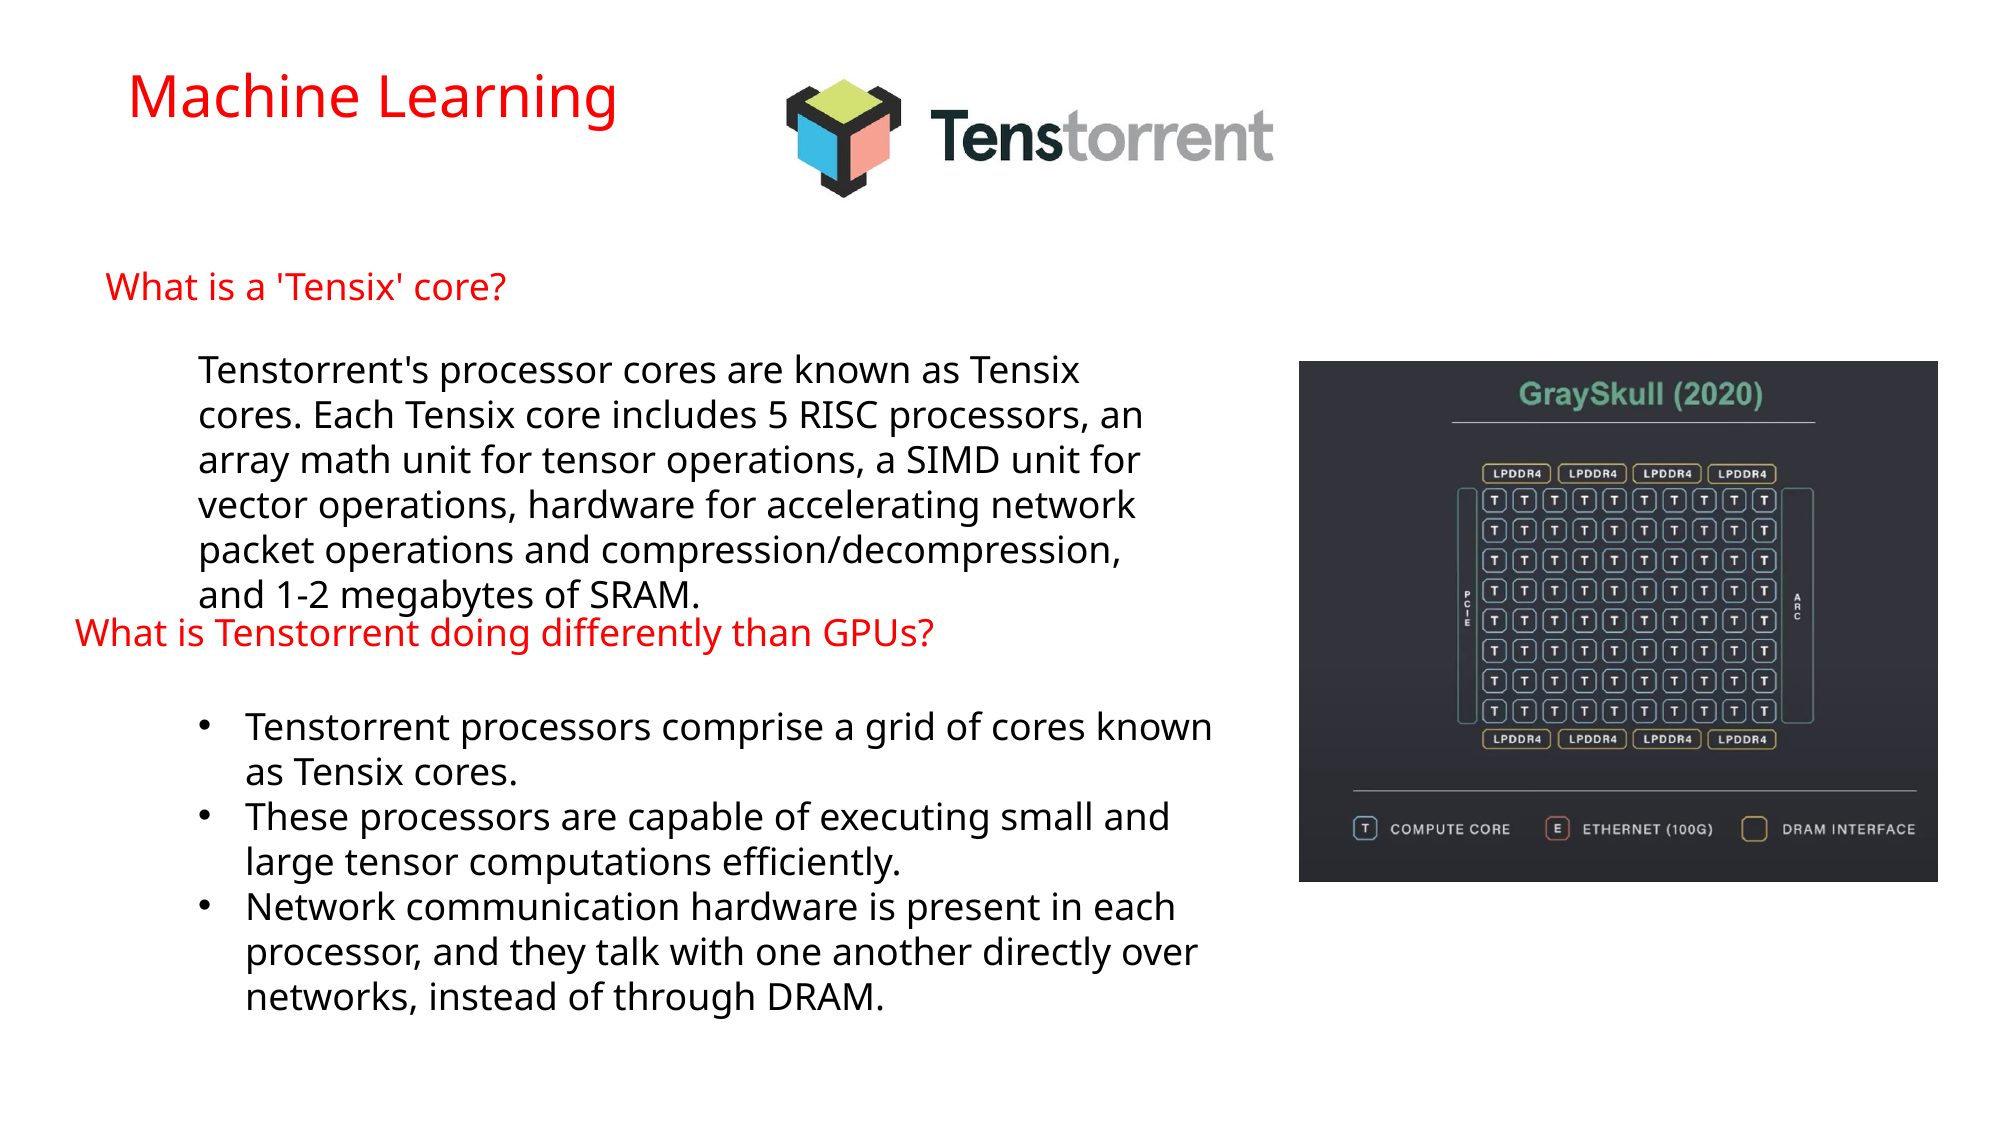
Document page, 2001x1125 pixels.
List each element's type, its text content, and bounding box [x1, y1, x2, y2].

picture [764, 51, 1296, 225]
picture [1299, 361, 1938, 882]
text_box Machine Learning [113, 51, 764, 210]
text_box Tenstorrent processors comprise a grid of cores known as Tensix cores. These processors are capable of executing small and large tensor computations efficiently. Network communication hardware is present in each processor, and they talk with one another directly over networks, instead of through DRAM. [183, 695, 1235, 1025]
text_box What is Tenstorrent doing differently than GPUs? [60, 601, 950, 661]
text_box What is a 'Tensix' core? [90, 255, 522, 316]
text_box Tenstorrent's processor cores are known as Tensix cores. Each Tensix core includes 5 RISC processors, an array math unit for tensor operations, a SIMD unit for vector operations, hardware for accelerating network packet operations and compression/decompression, and 1-2 megabytes of SRAM. [183, 338, 1187, 624]
